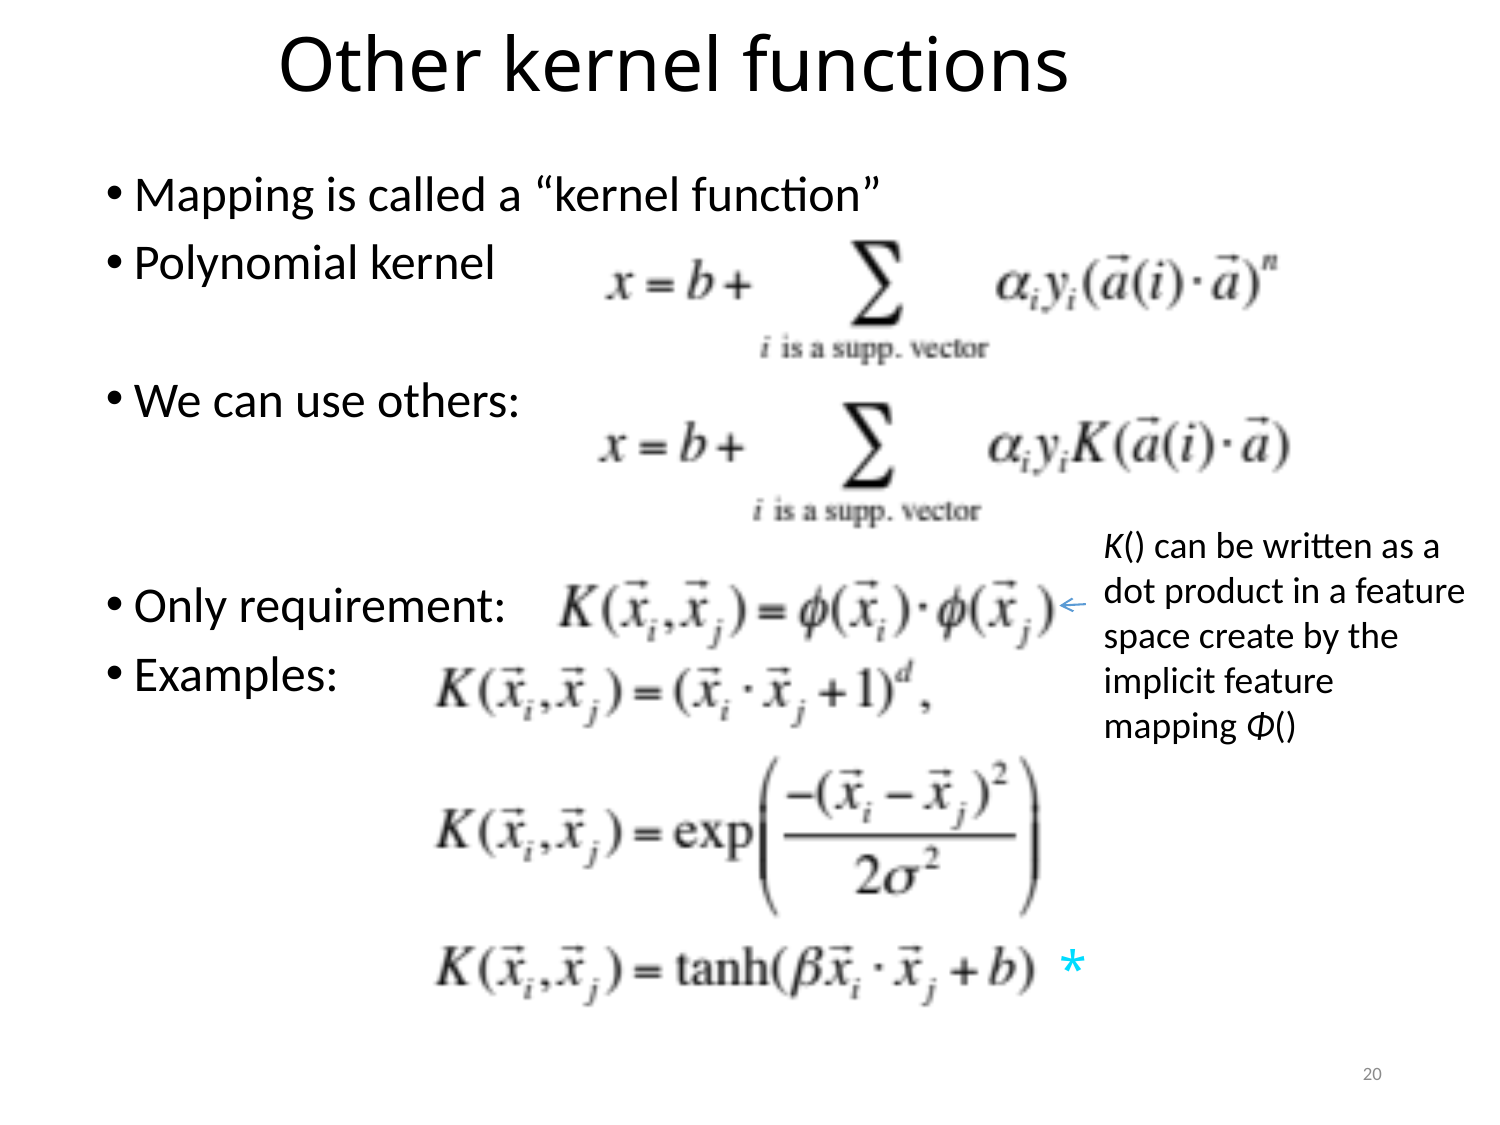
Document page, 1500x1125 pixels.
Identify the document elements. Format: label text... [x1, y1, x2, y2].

text_box * [1046, 930, 1100, 1005]
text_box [551, 571, 1060, 655]
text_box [599, 231, 1286, 374]
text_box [592, 393, 1297, 537]
title Other kernel functions [262, 0, 1500, 148]
slide_number 20 [1059, 1042, 1397, 1103]
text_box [428, 648, 1046, 1012]
list Mapping is called a “kernel function” Polynomial kernel We can use others: Only requirement: Examples: [90, 161, 1329, 814]
text_box K() can be written as a dot product in a feature space create by the implicit feature mapping Φ() [1088, 513, 1481, 754]
